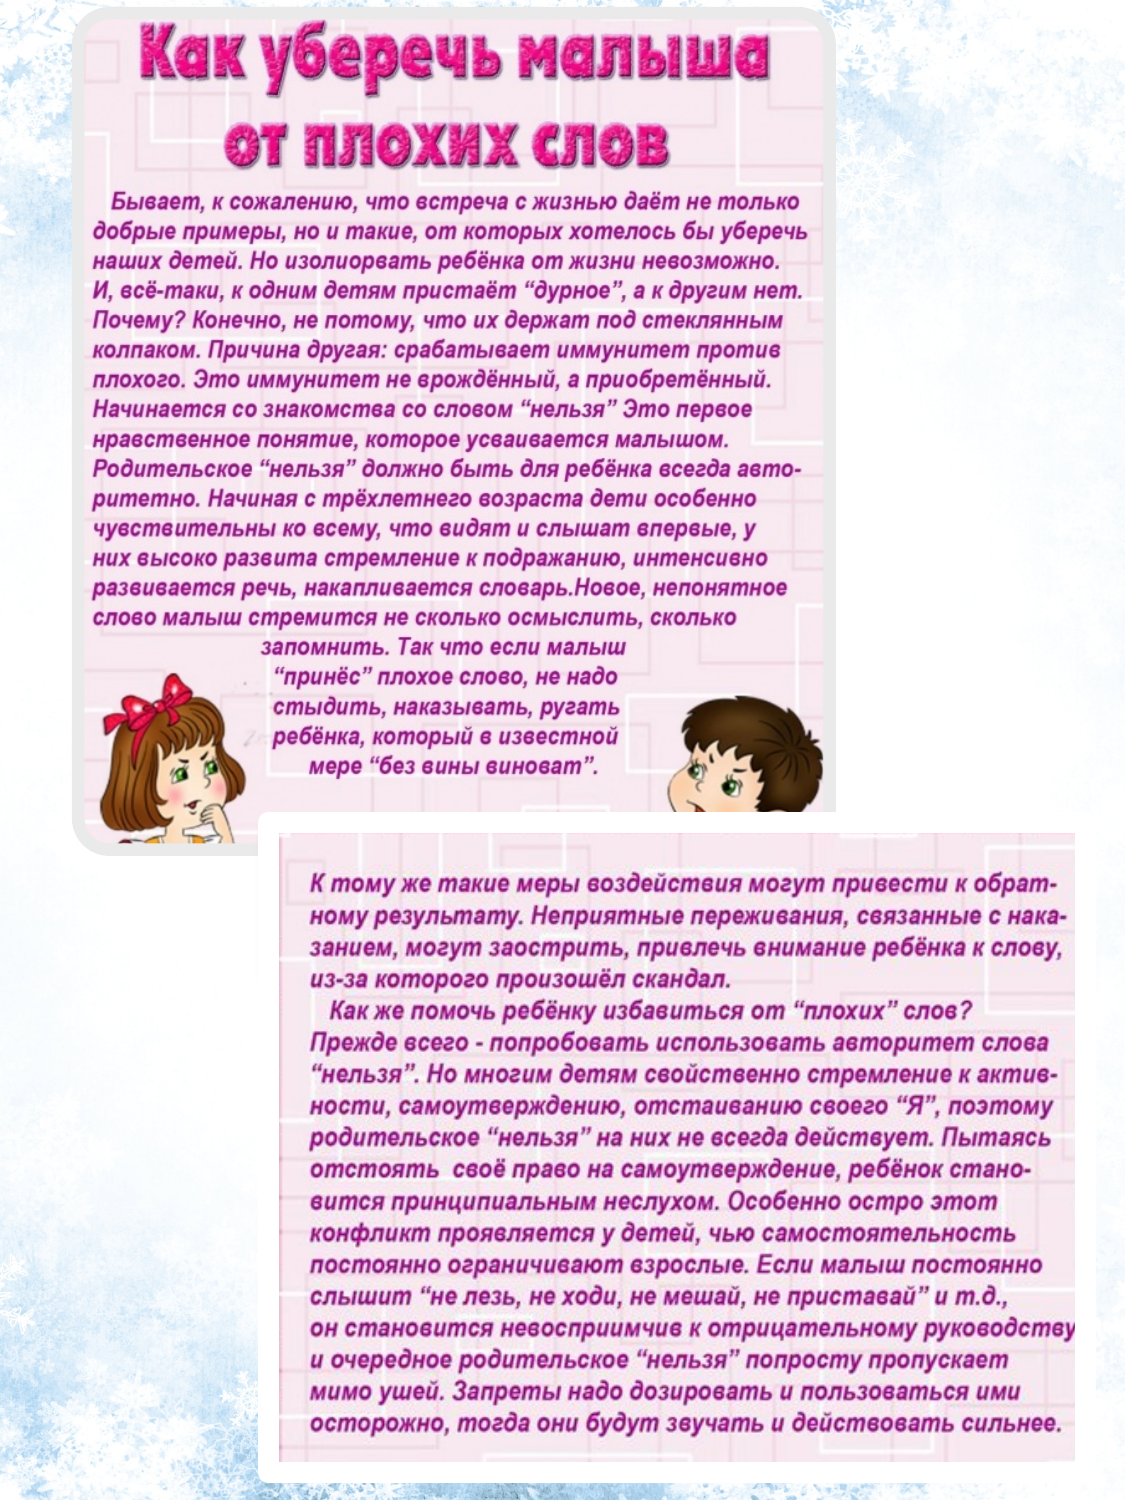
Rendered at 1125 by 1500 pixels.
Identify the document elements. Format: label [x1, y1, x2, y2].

text_box [0, 0, 1125, 1500]
